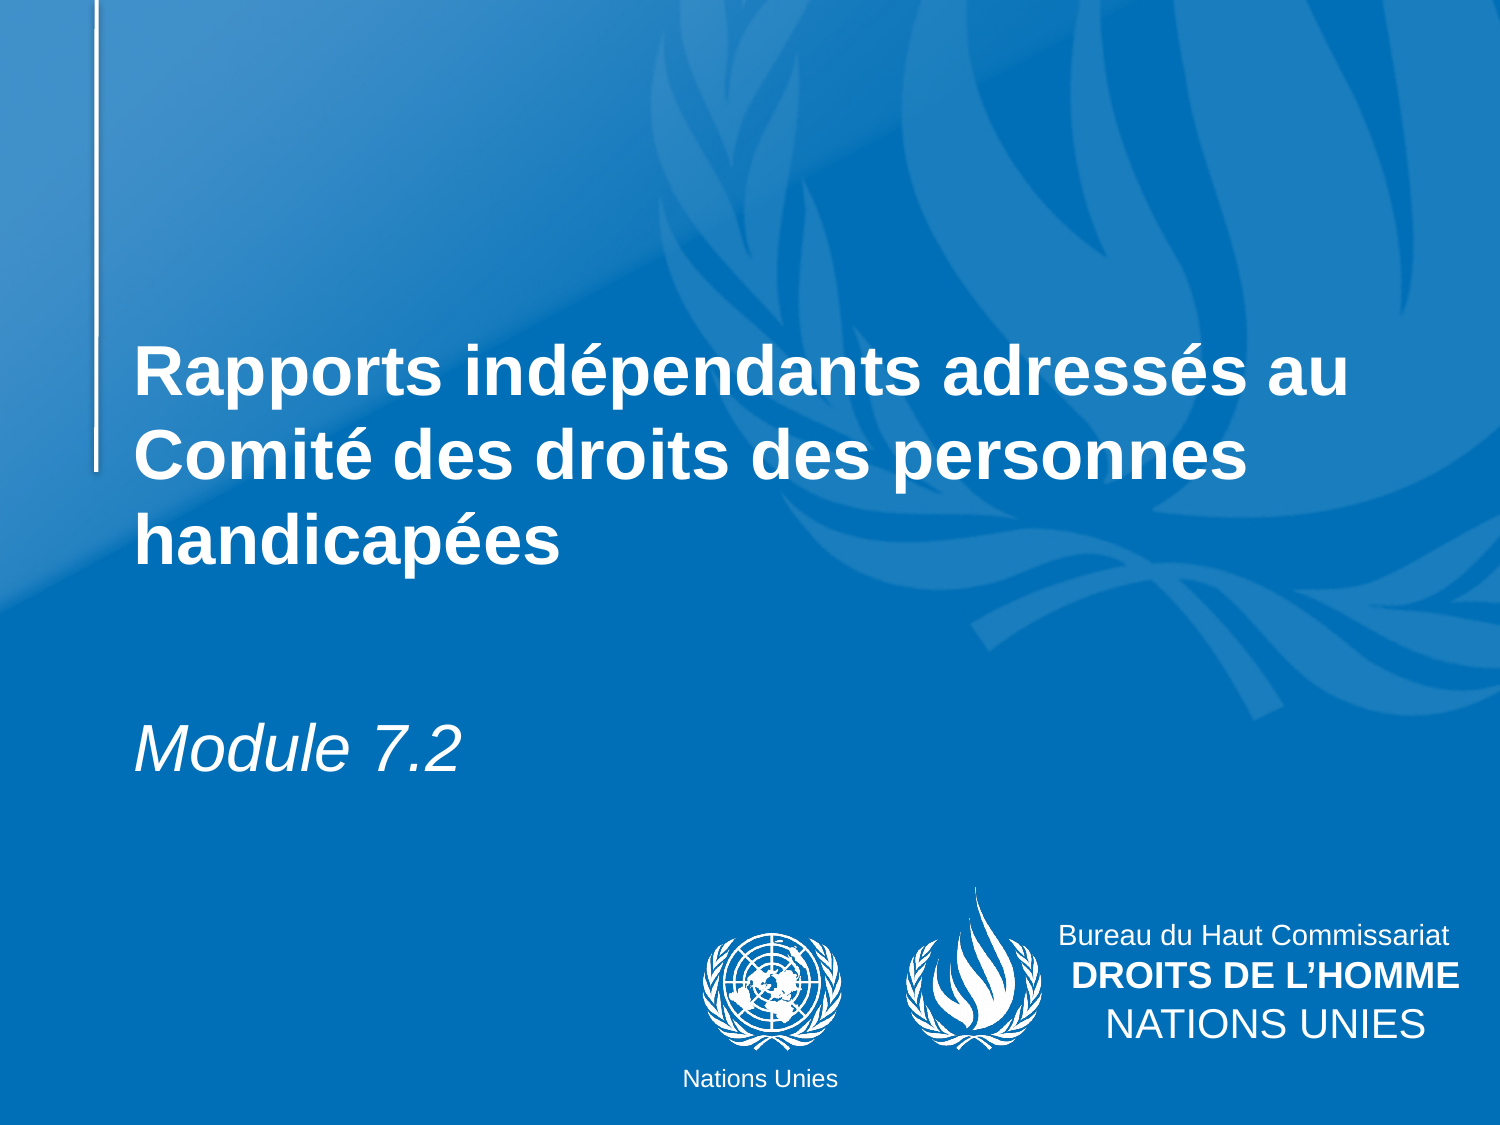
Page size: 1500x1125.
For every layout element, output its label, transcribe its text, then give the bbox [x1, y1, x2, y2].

text_box Bureau du Haut Commissariat DROITS DE L’HOMME NATIONS UNIES [1043, 909, 1489, 1054]
title Rapports indépendants adressés au Comité des droits des personnes handicapées [118, 316, 1396, 506]
subtitle Module 7.2 [118, 696, 1200, 858]
picture [0, 0, 1500, 1125]
text_box Nations Unies [659, 1055, 862, 1101]
